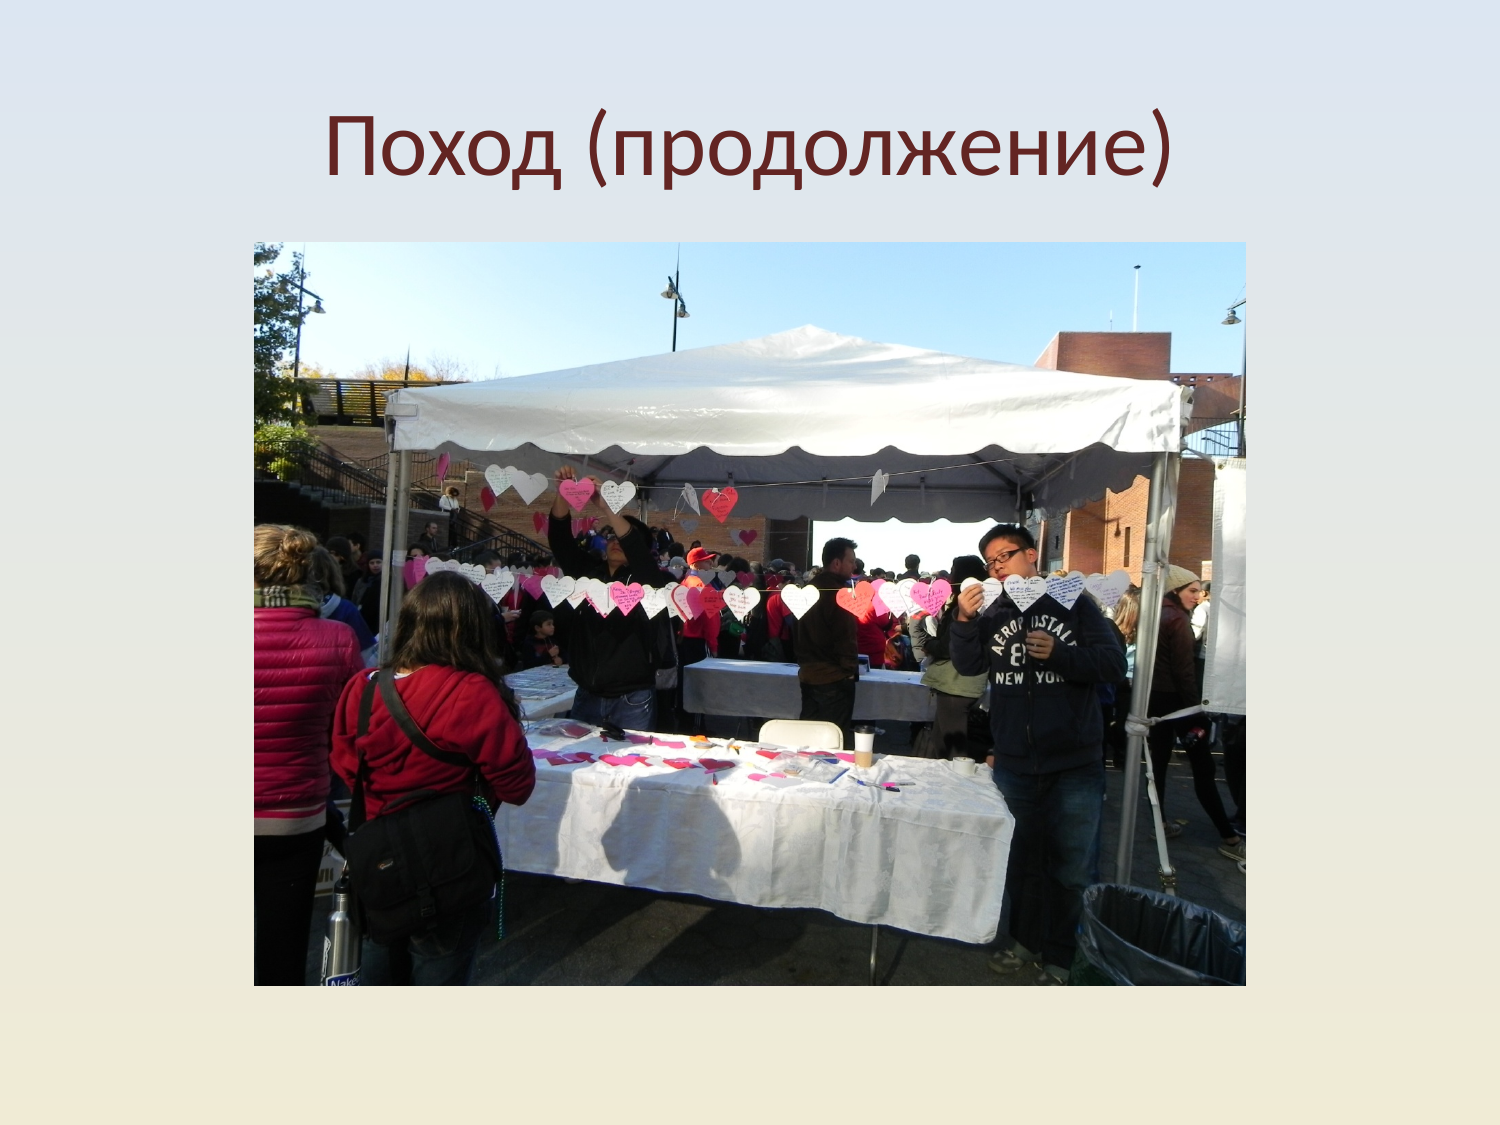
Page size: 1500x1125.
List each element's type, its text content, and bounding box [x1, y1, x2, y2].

title Поход (продолжение) [74, 44, 1426, 233]
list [254, 242, 1246, 986]
